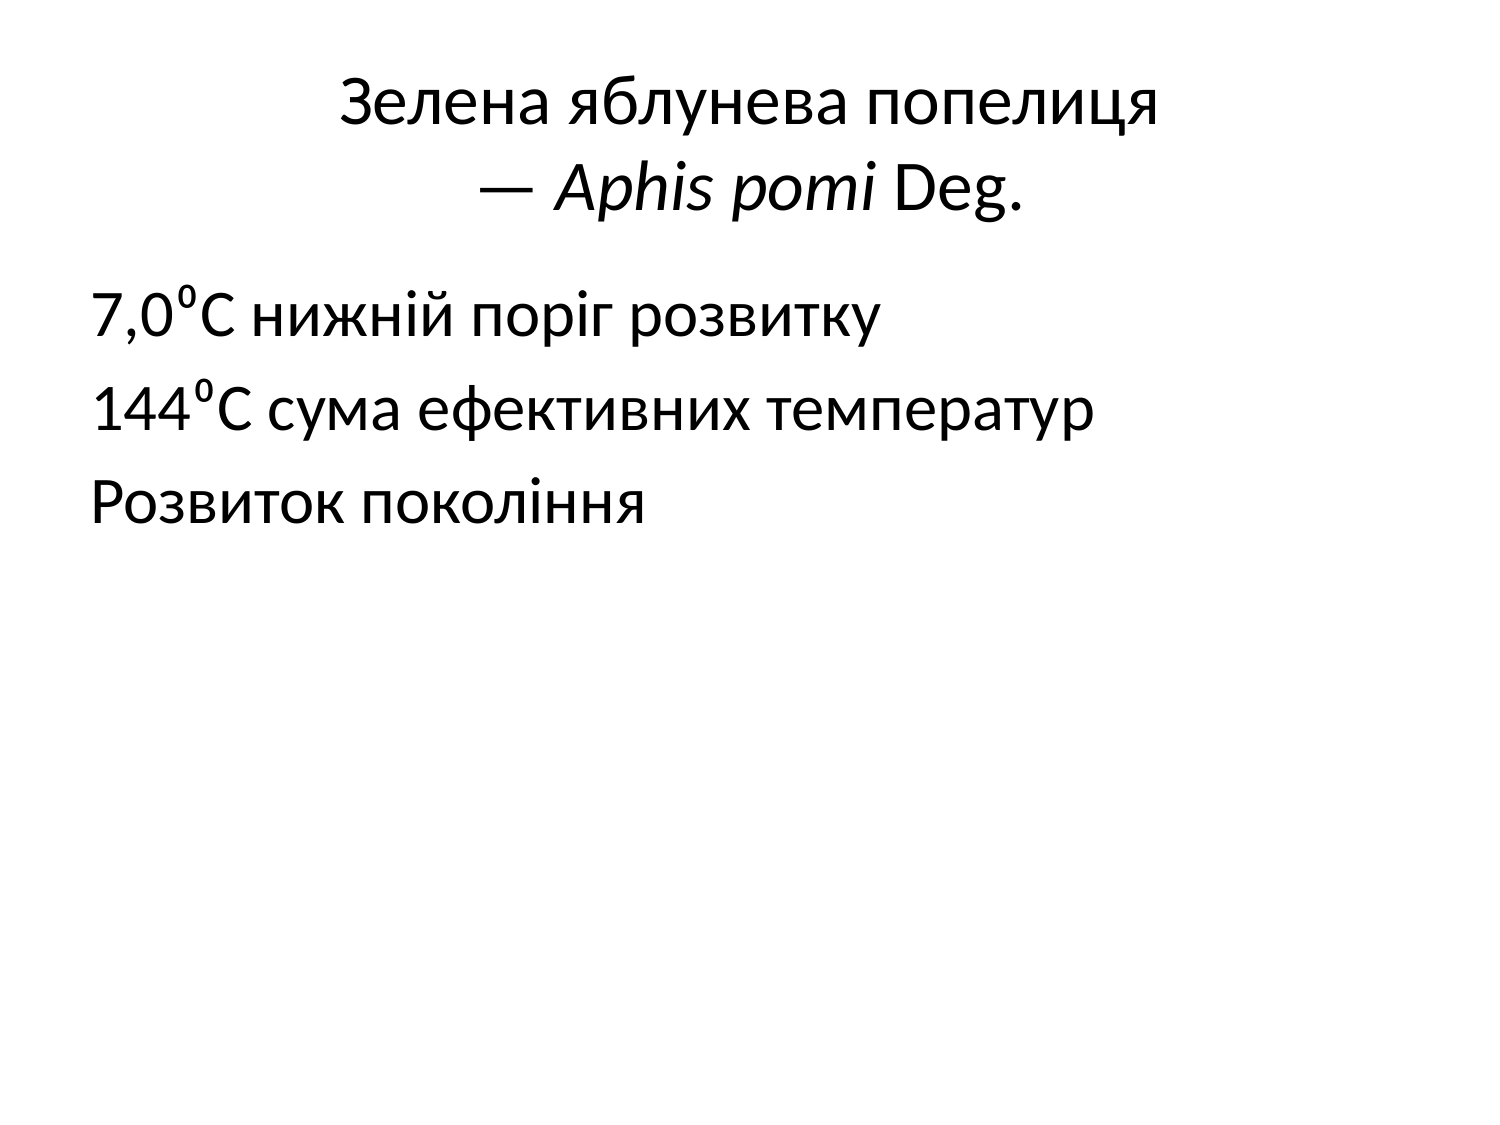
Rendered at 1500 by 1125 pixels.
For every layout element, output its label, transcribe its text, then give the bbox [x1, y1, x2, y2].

title Зелена яблунева попелиця — Aphis роті Deg. [75, 45, 1425, 233]
list 7,0⁰С нижній поріг розвитку 144⁰С сума ефективних температур Розвиток покоління [75, 262, 1425, 1005]
